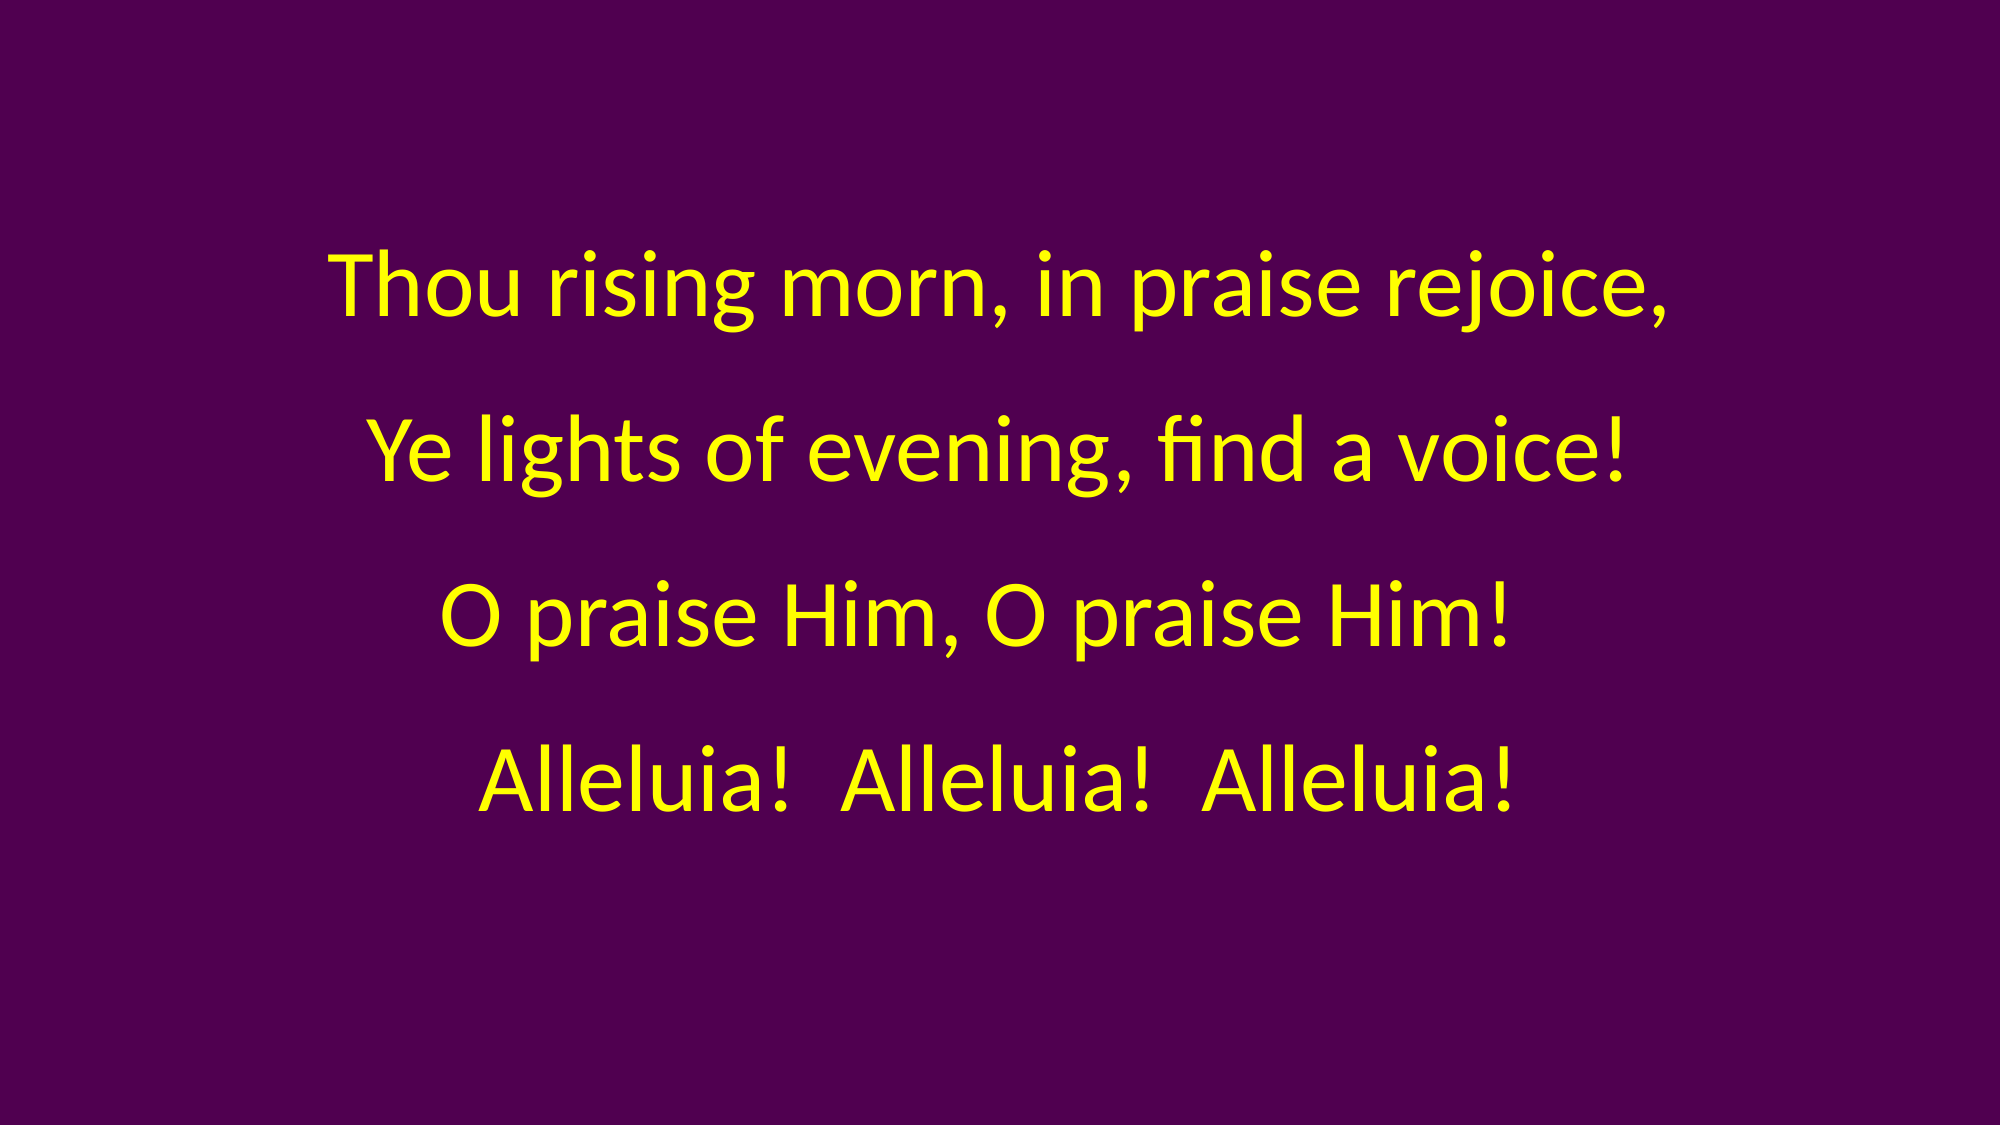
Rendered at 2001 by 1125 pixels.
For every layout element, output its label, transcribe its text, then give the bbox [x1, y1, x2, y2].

text_box Thou rising morn, in praise rejoice, Ye lights of evening, find a voice! O praise Him, O praise Him! Alleluia! Alleluia! Alleluia! [0, 212, 2000, 838]
